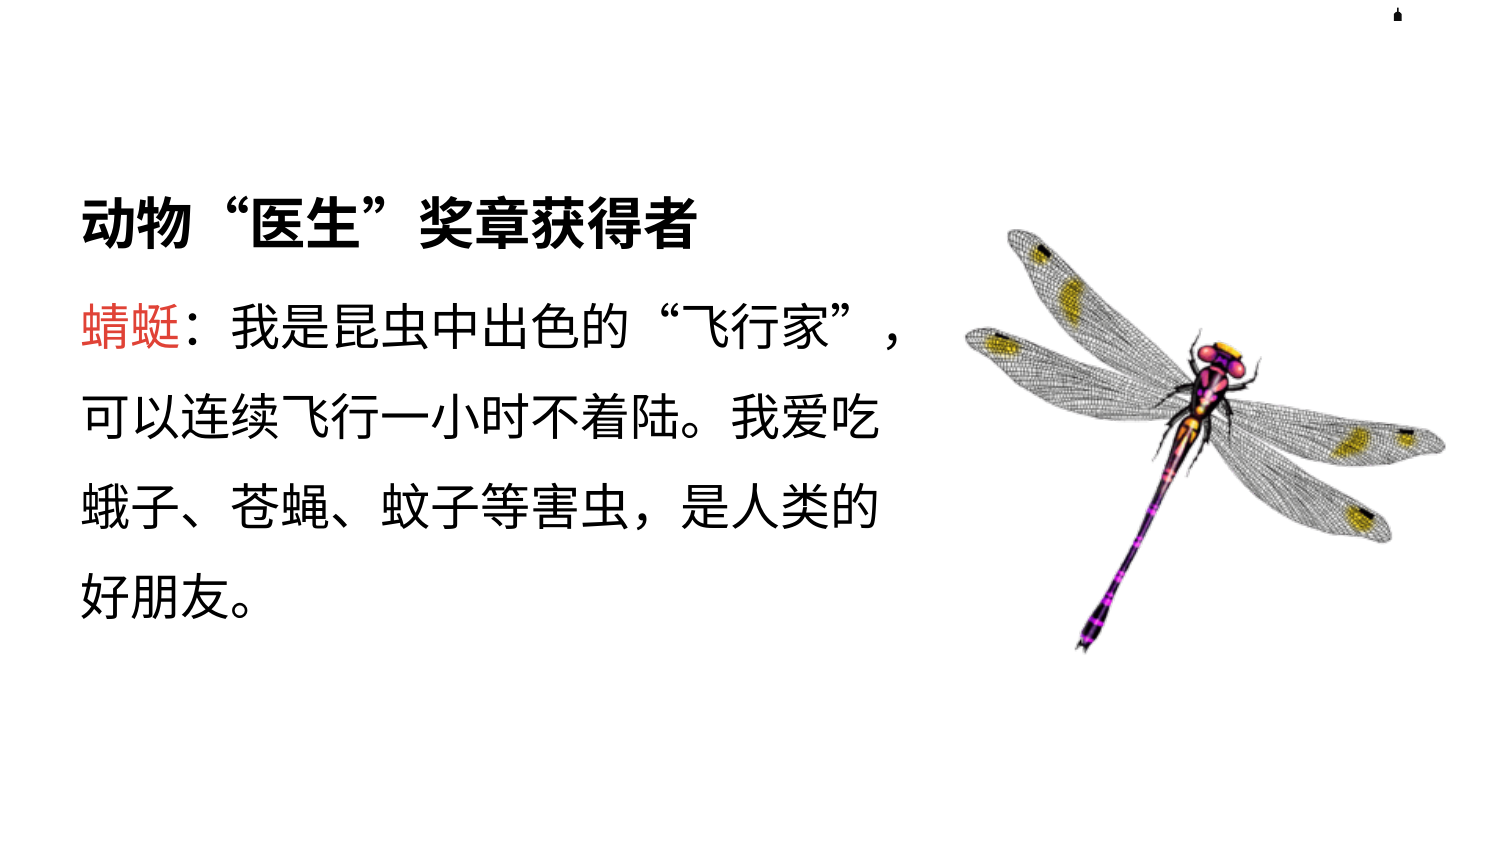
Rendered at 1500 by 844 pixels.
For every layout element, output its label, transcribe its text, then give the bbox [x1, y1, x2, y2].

picture [942, 181, 1469, 708]
text_box 动物“医生”奖章获得者 蜻蜓：我是昆虫中出色的“飞行家”，可以连续飞行一小时不着陆。我爱吃蛾子、苍蝇、蚊子等害虫，是人类的好朋友。 [69, 148, 914, 631]
